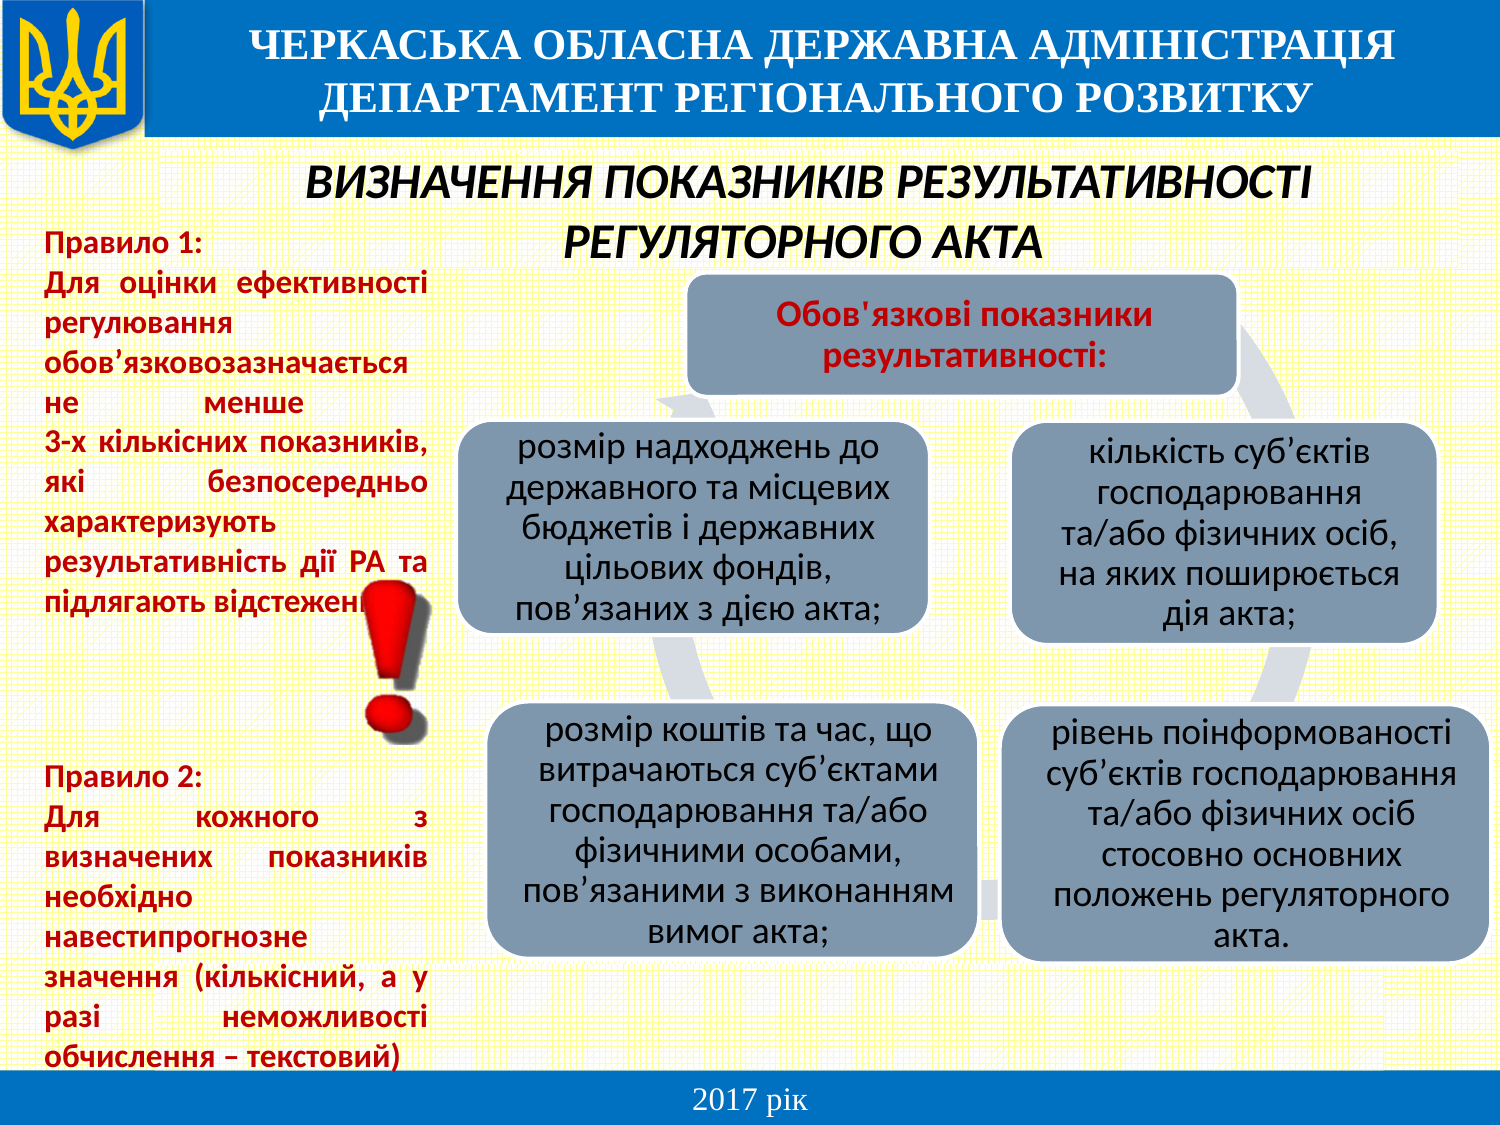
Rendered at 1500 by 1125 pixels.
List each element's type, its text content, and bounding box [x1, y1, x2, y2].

picture [0, 0, 145, 151]
list 2017 рік [0, 1070, 1500, 1125]
title ЧЕРКАСЬКА ОБЛАСНА ДЕРЖАВНА АДМІНІСТРАЦІЯ ДЕПАРТАМЕНТ РЕГІОНАЛЬНОГО РОЗВИТКУ [151, 0, 1500, 138]
text_box Правило 1: Для оцінки ефективності регулювання обов’язковозазначається не менше 3-х кількісних показників, які безпосередньо характеризують результативність дії РА та підлягають відстеженню Правило 2: Для кожного з визначених показників необхідно навестипрогнозне значення (кількісний, а у разі неможливості обчислення – текстовий) [29, 212, 444, 1081]
text_box [444, 964, 1384, 1071]
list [451, 256, 1492, 1025]
picture [321, 573, 455, 745]
text_box ВИЗНАЧЕННЯ ПОКАЗНИКІВ РЕЗУЛЬТАТИВНОСТІ РЕГУЛЯТОРНОГО АКТА [159, 150, 1459, 268]
